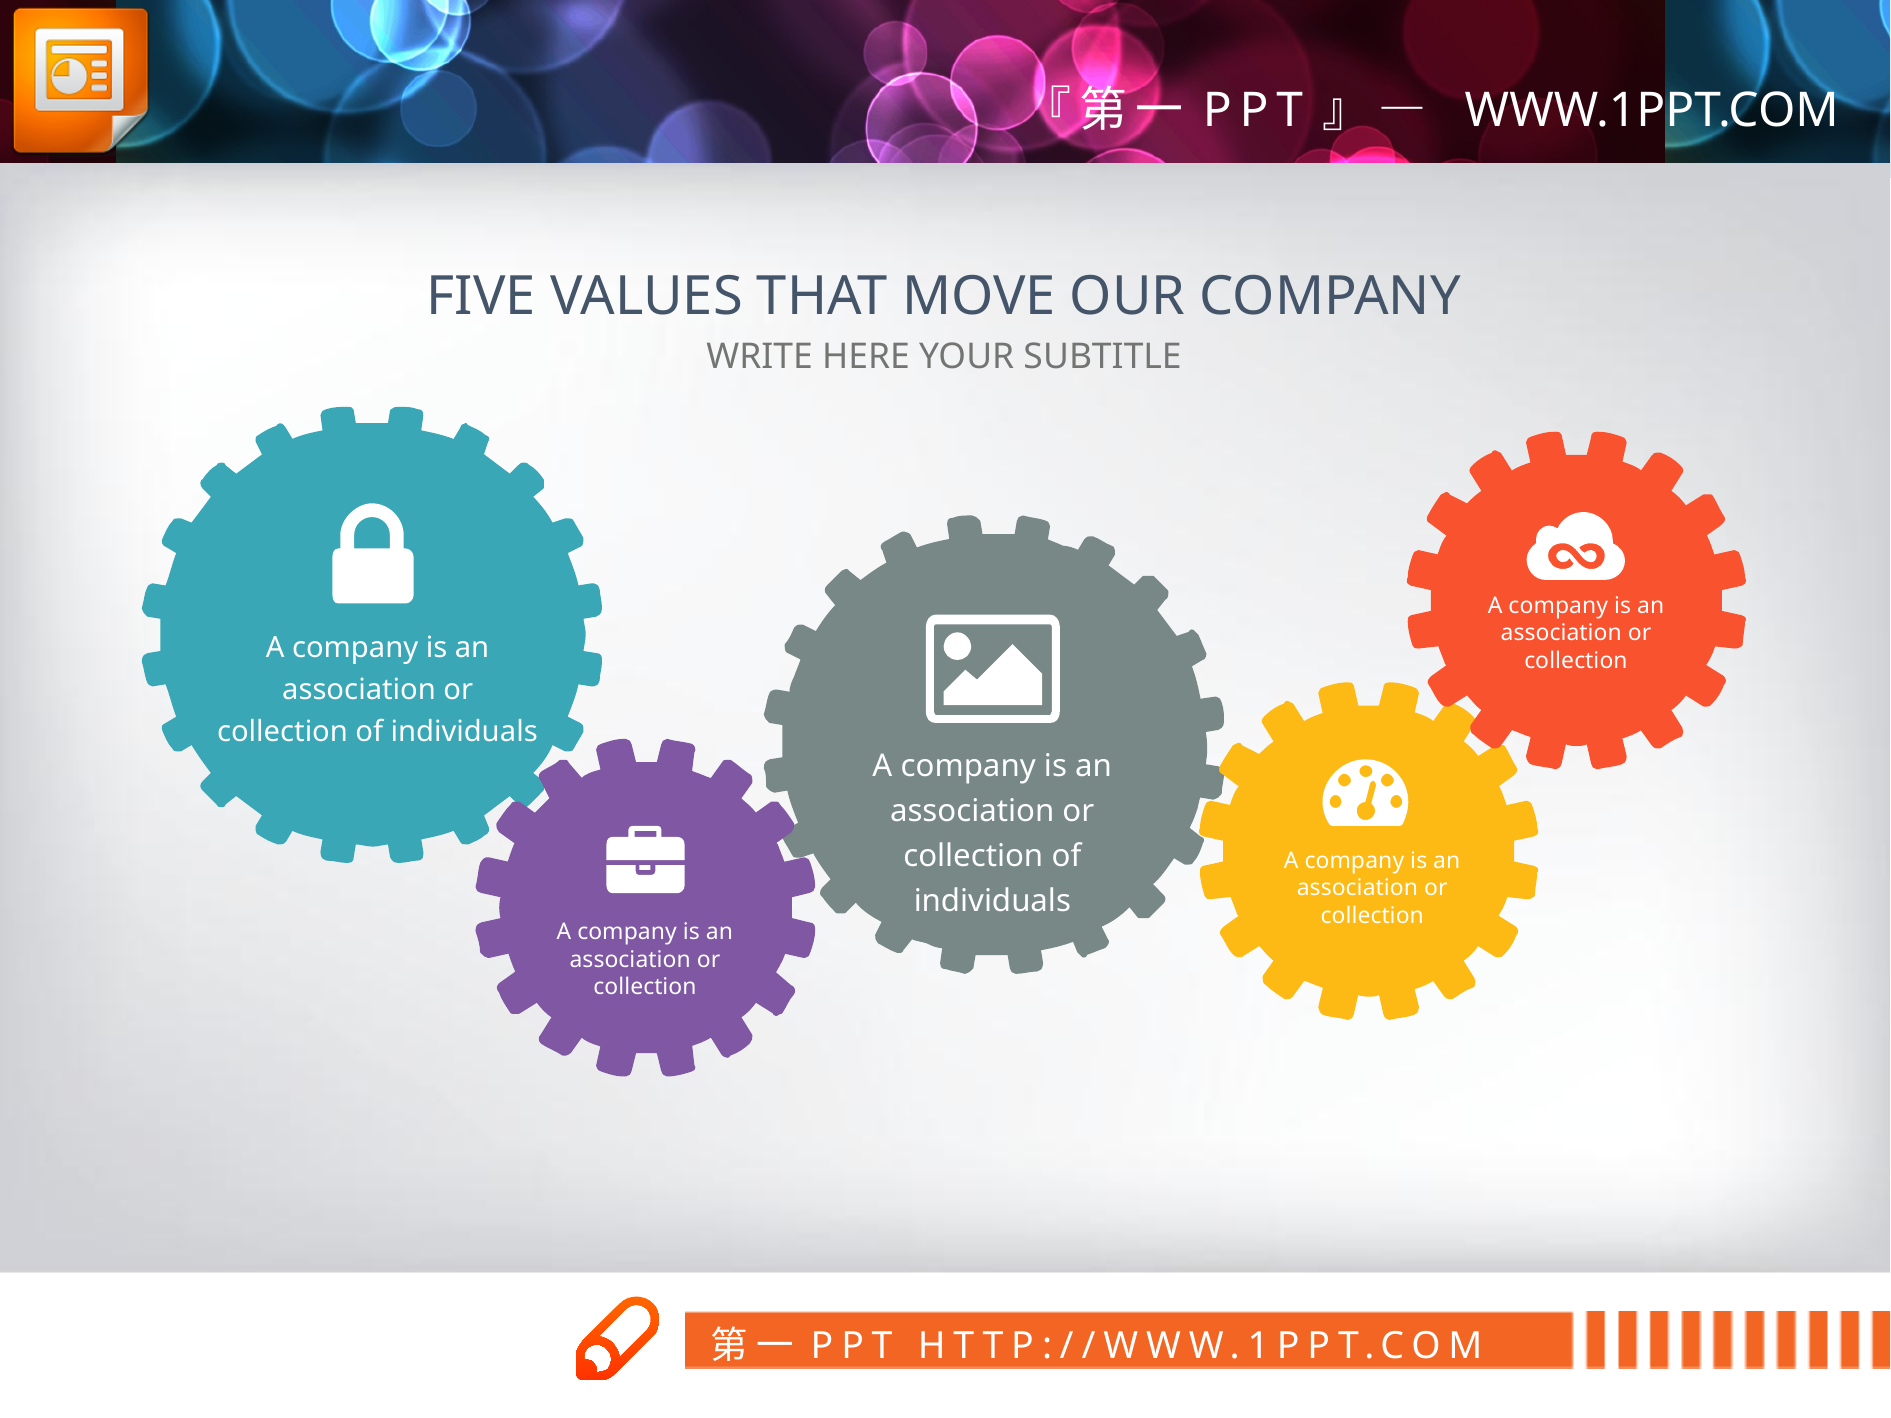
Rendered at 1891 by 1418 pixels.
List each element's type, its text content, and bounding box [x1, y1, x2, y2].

text_box [606, 825, 685, 861]
text_box A company is an association or collection [1261, 838, 1484, 935]
text_box [765, 517, 1223, 864]
text_box [1322, 759, 1409, 826]
text_box [876, 925, 1108, 973]
text_box A company is an association or collection of individuals [198, 614, 557, 755]
text_box [1200, 683, 1537, 1019]
text_box A company is an association or collection [533, 909, 757, 1007]
text_box [143, 408, 601, 753]
text_box FIVE VALUES THAT MOVE OUR COMPANY [407, 250, 1481, 335]
text_box A company is an association or collection [1465, 583, 1688, 680]
text_box [199, 755, 546, 862]
text_box WRITE HERE YOUR SUBTITLE [687, 323, 1201, 385]
text_box [606, 865, 685, 894]
picture [0, 0, 1891, 1275]
text_box [540, 1007, 751, 1075]
picture [685, 1311, 1891, 1369]
text_box [332, 503, 414, 604]
text_box [925, 614, 1060, 723]
text_box [477, 740, 814, 1015]
text_box A company is an association or collection of individuals [813, 731, 1172, 925]
text_box [1408, 433, 1745, 768]
text_box [1526, 512, 1625, 580]
